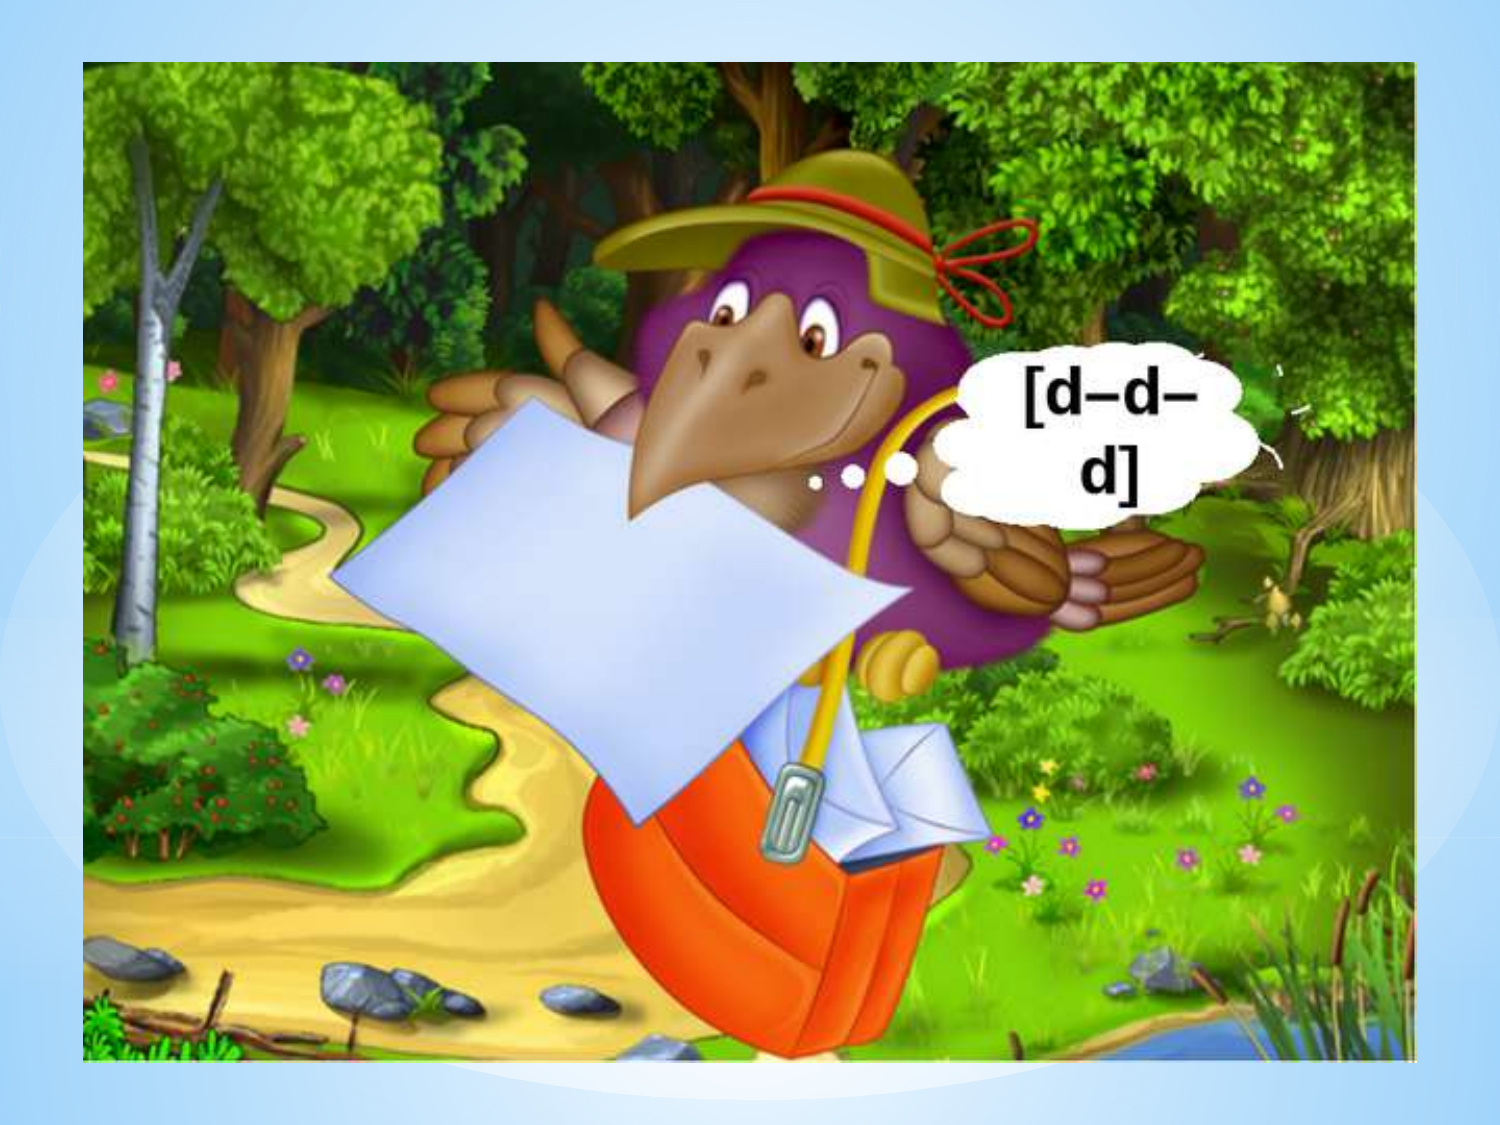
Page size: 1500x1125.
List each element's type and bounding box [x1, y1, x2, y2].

picture [83, 62, 1417, 1063]
